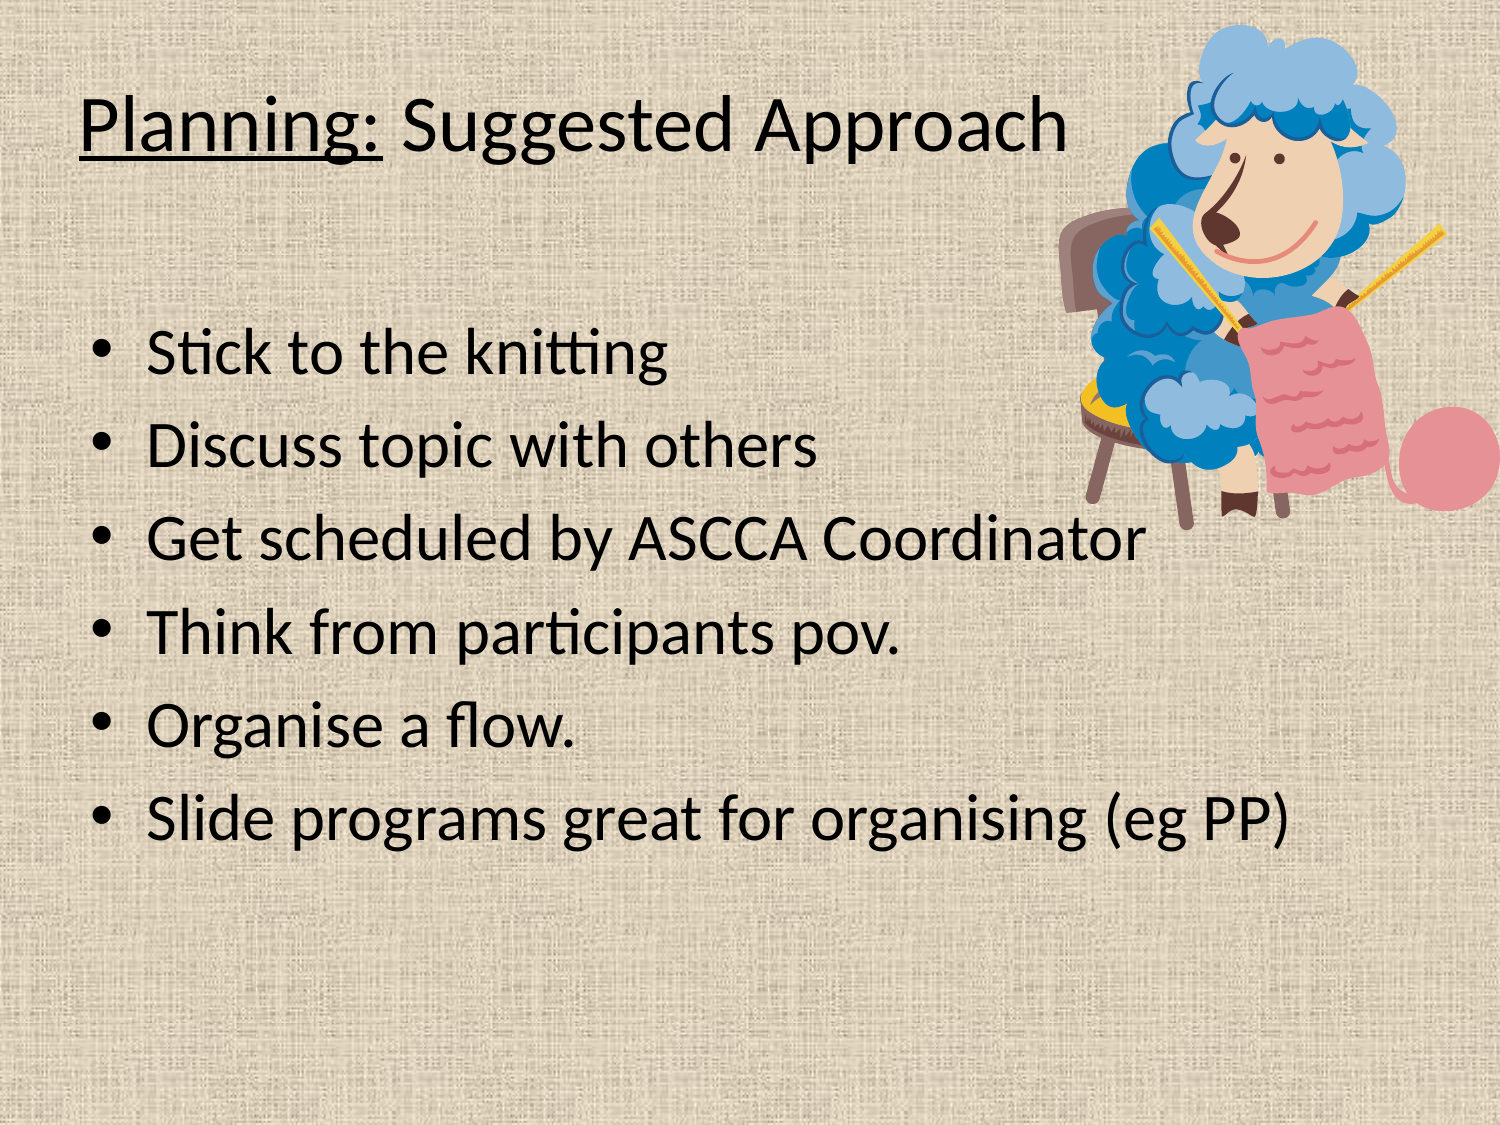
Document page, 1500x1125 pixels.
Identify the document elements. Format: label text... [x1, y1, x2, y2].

picture [0, 0, 1500, 1125]
title Planning: Suggested Approach [24, 24, 1057, 213]
list Stick to the knitting Discuss topic with others Get scheduled by ASCCA Coordinator Think from participants pov. Organise a flow. Slide programs great for organising (eg PP) [75, 299, 1425, 1005]
